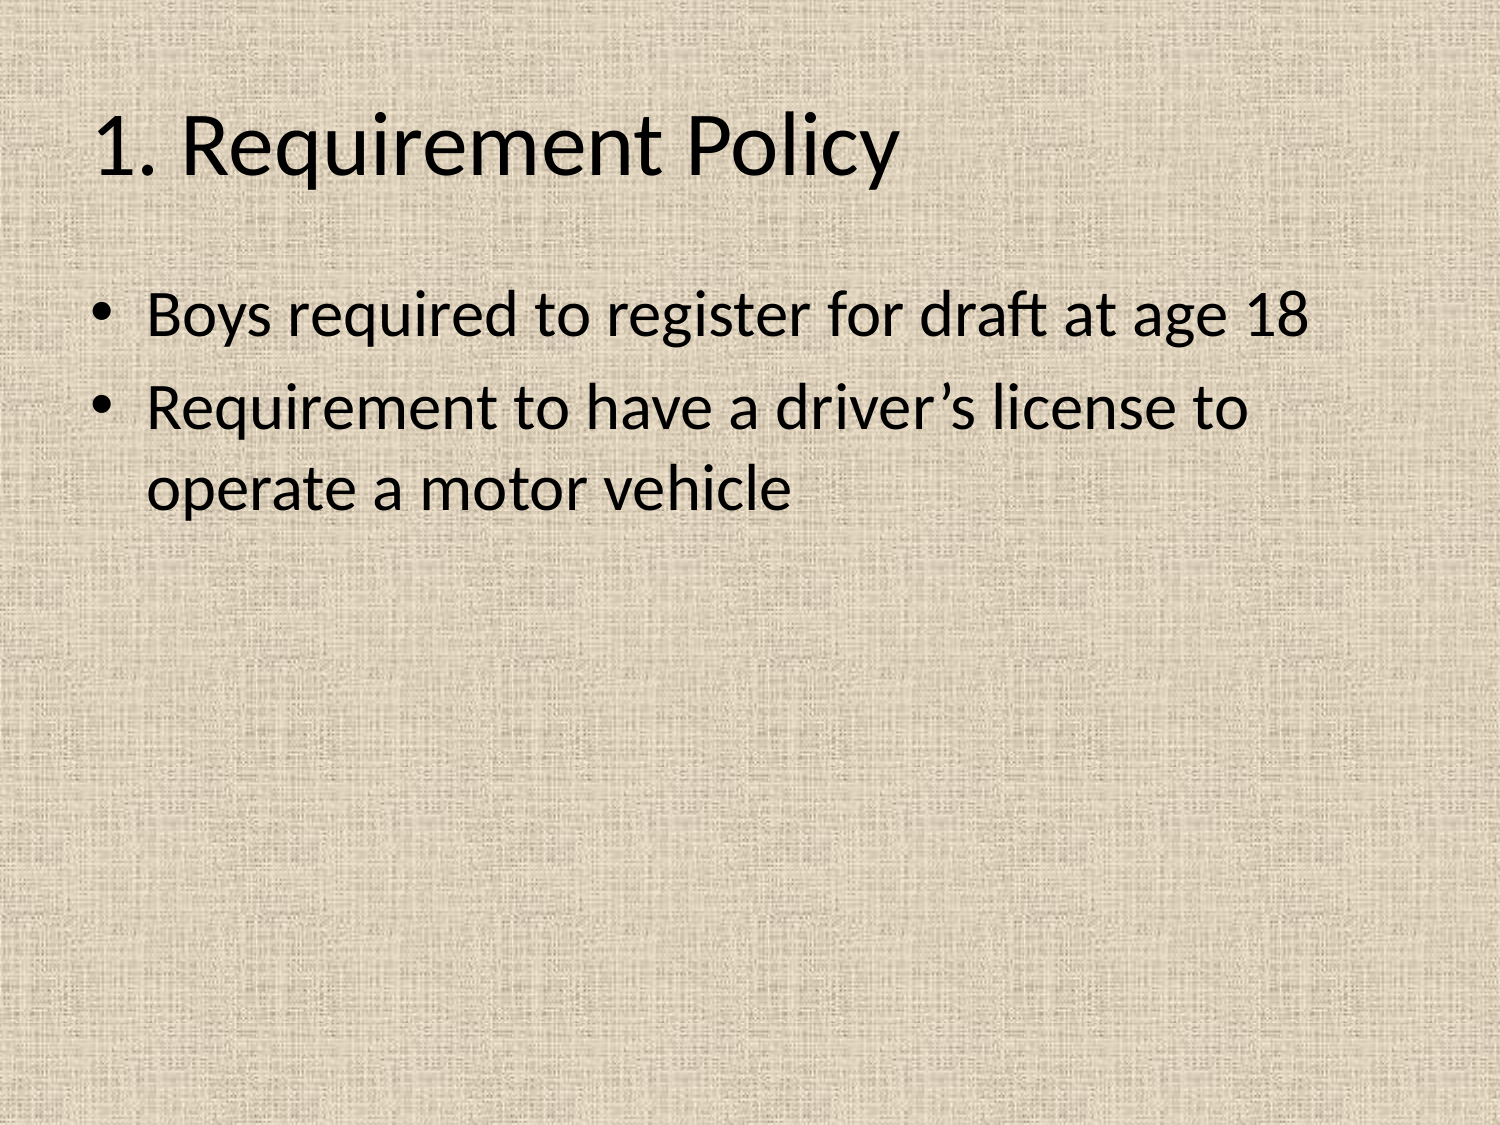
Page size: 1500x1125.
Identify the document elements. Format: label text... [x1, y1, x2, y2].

list Boys required to register for draft at age 18 Requirement to have a driver’s license to operate a motor vehicle [75, 262, 1425, 1005]
picture [0, 0, 1500, 1125]
title 1. Requirement Policy [75, 45, 1425, 233]
